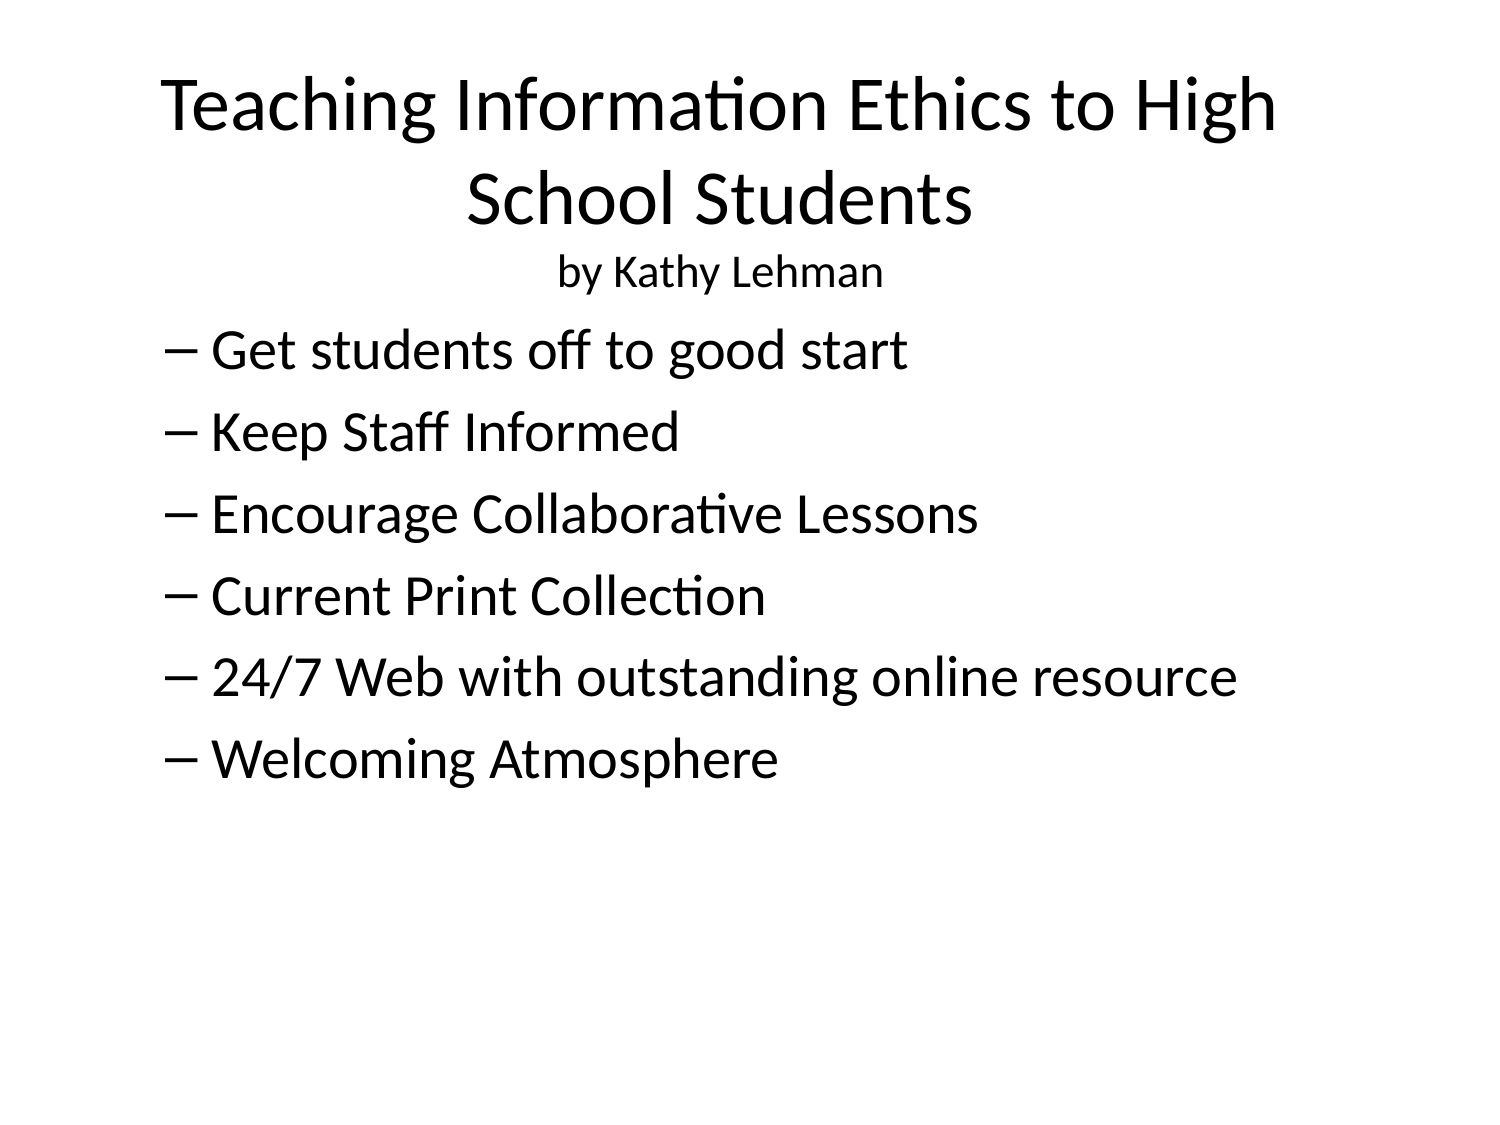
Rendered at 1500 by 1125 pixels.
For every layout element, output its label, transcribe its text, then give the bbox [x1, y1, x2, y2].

list Get students off to good start Keep Staff Informed Encourage Collaborative Lessons Current Print Collection 24/7 Web with outstanding online resource Welcoming Atmosphere [75, 304, 1425, 1005]
title Teaching Information Ethics to High School Students by Kathy Lehman [75, 45, 1367, 304]
